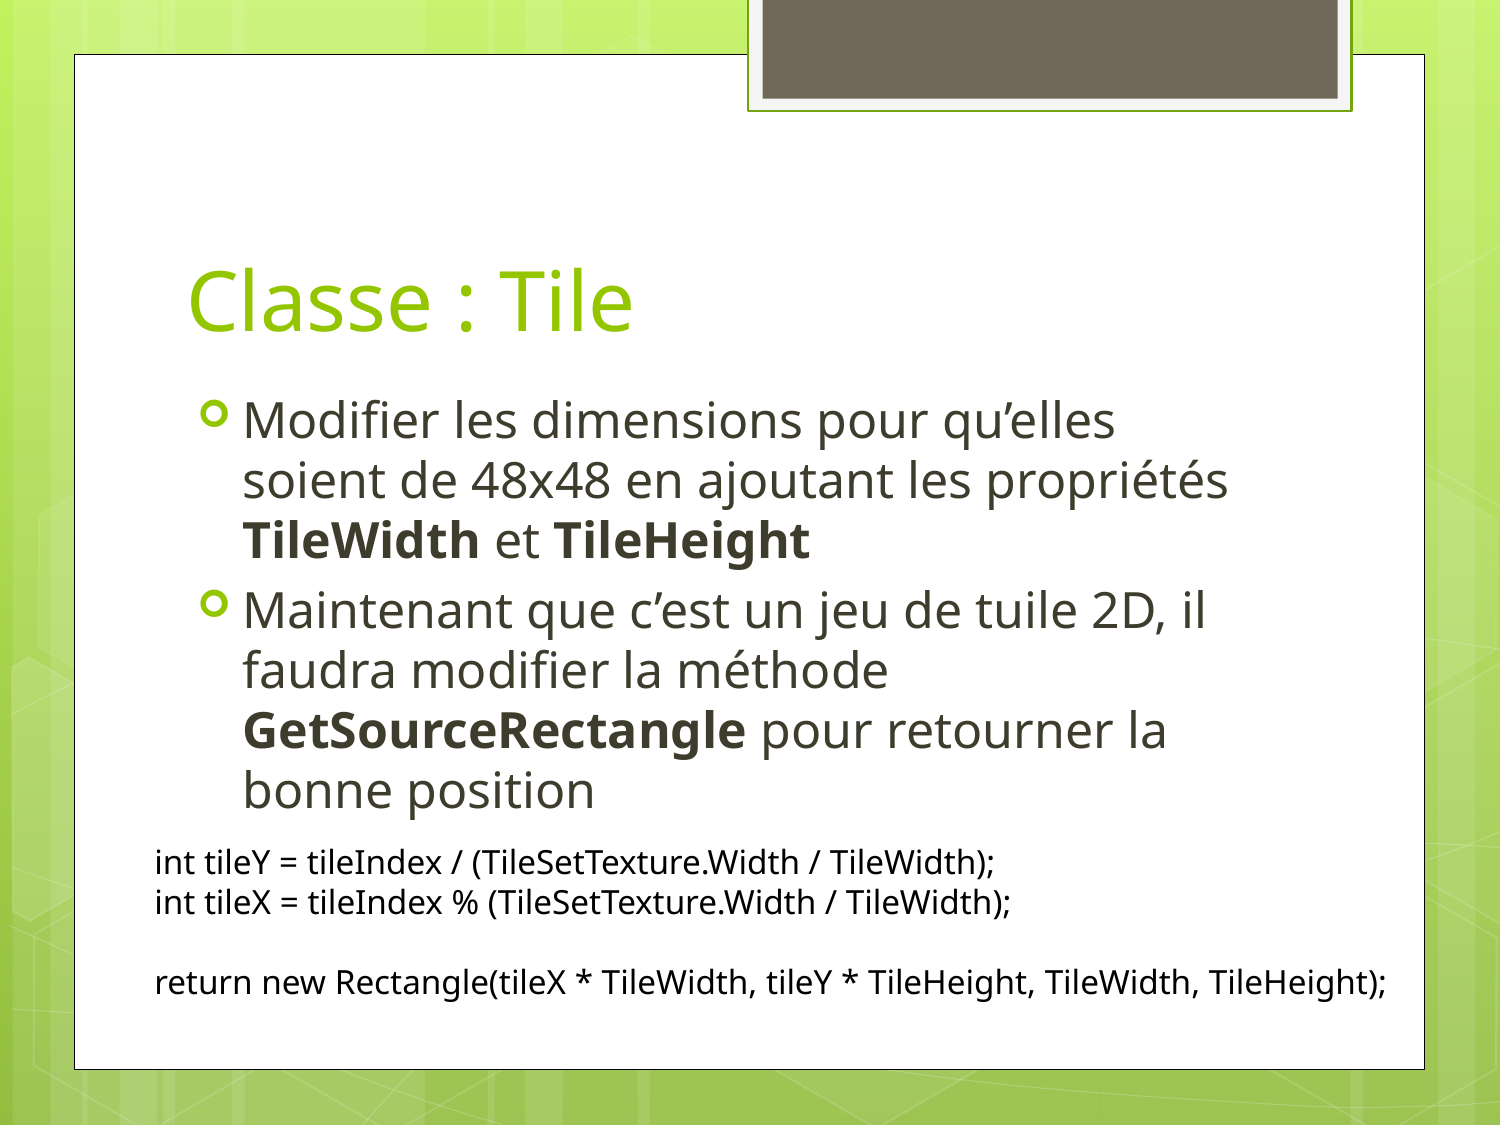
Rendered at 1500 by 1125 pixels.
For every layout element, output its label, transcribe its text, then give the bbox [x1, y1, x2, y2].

text_box int tileY = tileIndex / (TileSetTexture.Width / TileWidth); int tileX = tileIndex % (TileSetTexture.Width / TileWidth); return new Rectangle(tileX * TileWidth, tileY * TileHeight, TileWidth, TileHeight); [139, 834, 1404, 1009]
title Classe : Tile [171, 168, 1324, 357]
list Modifier les dimensions pour qu’elles soient de 48x48 en ajoutant les propriétés TileWidth et TileHeight Maintenant que c’est un jeu de tuile 2D, il faudra modifier la méthode GetSourceRectangle pour retourner la bonne position [171, 381, 1283, 834]
